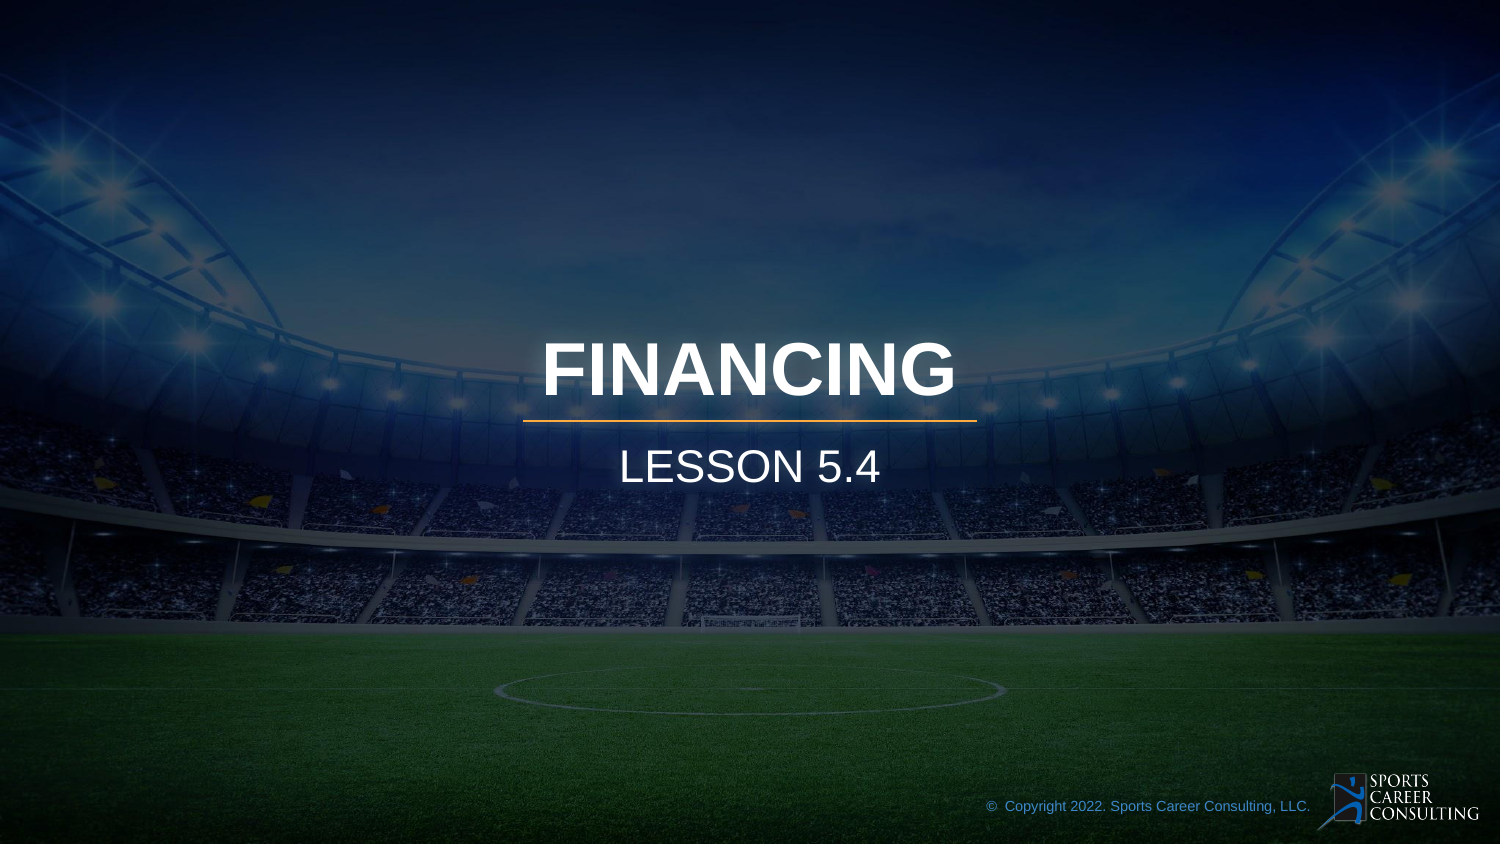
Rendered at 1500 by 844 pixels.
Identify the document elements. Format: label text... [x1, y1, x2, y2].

title LESSON 5.4 [482, 430, 1018, 507]
title FINANCING [356, 319, 1144, 426]
text_box © Copyright 2022. Sports Career Consulting, LLC. [914, 769, 1326, 832]
picture [0, 0, 1500, 844]
